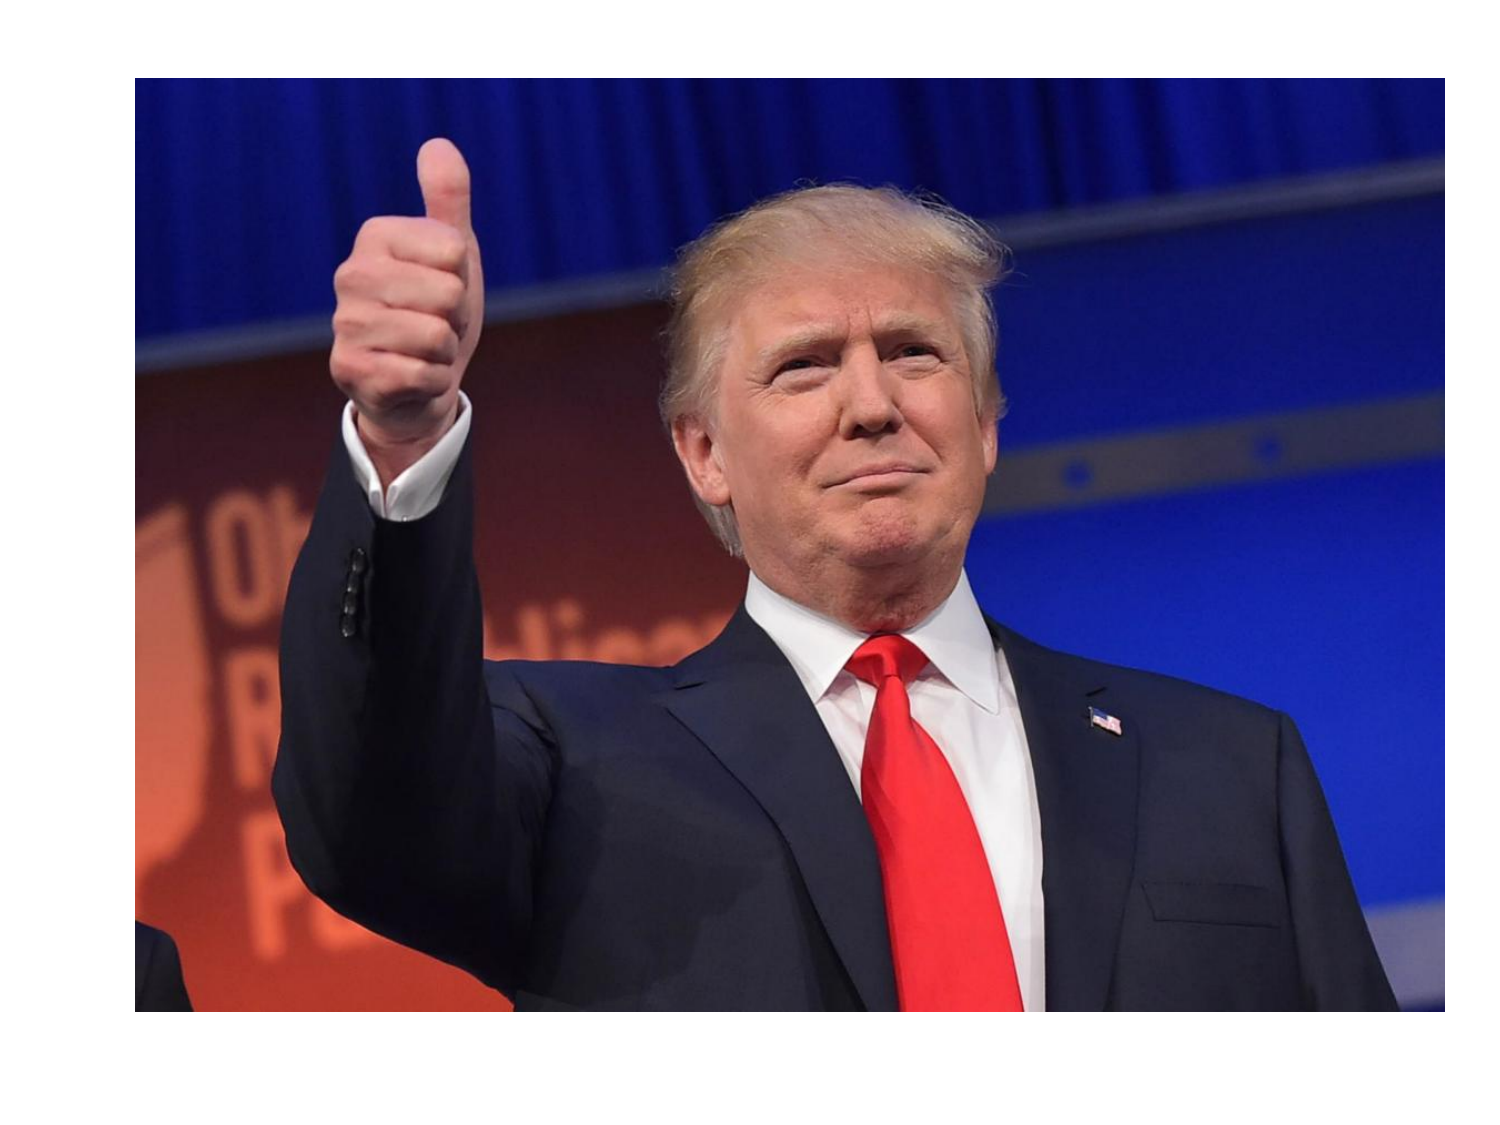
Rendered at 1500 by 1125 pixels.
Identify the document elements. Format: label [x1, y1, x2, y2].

picture [135, 77, 1445, 1013]
